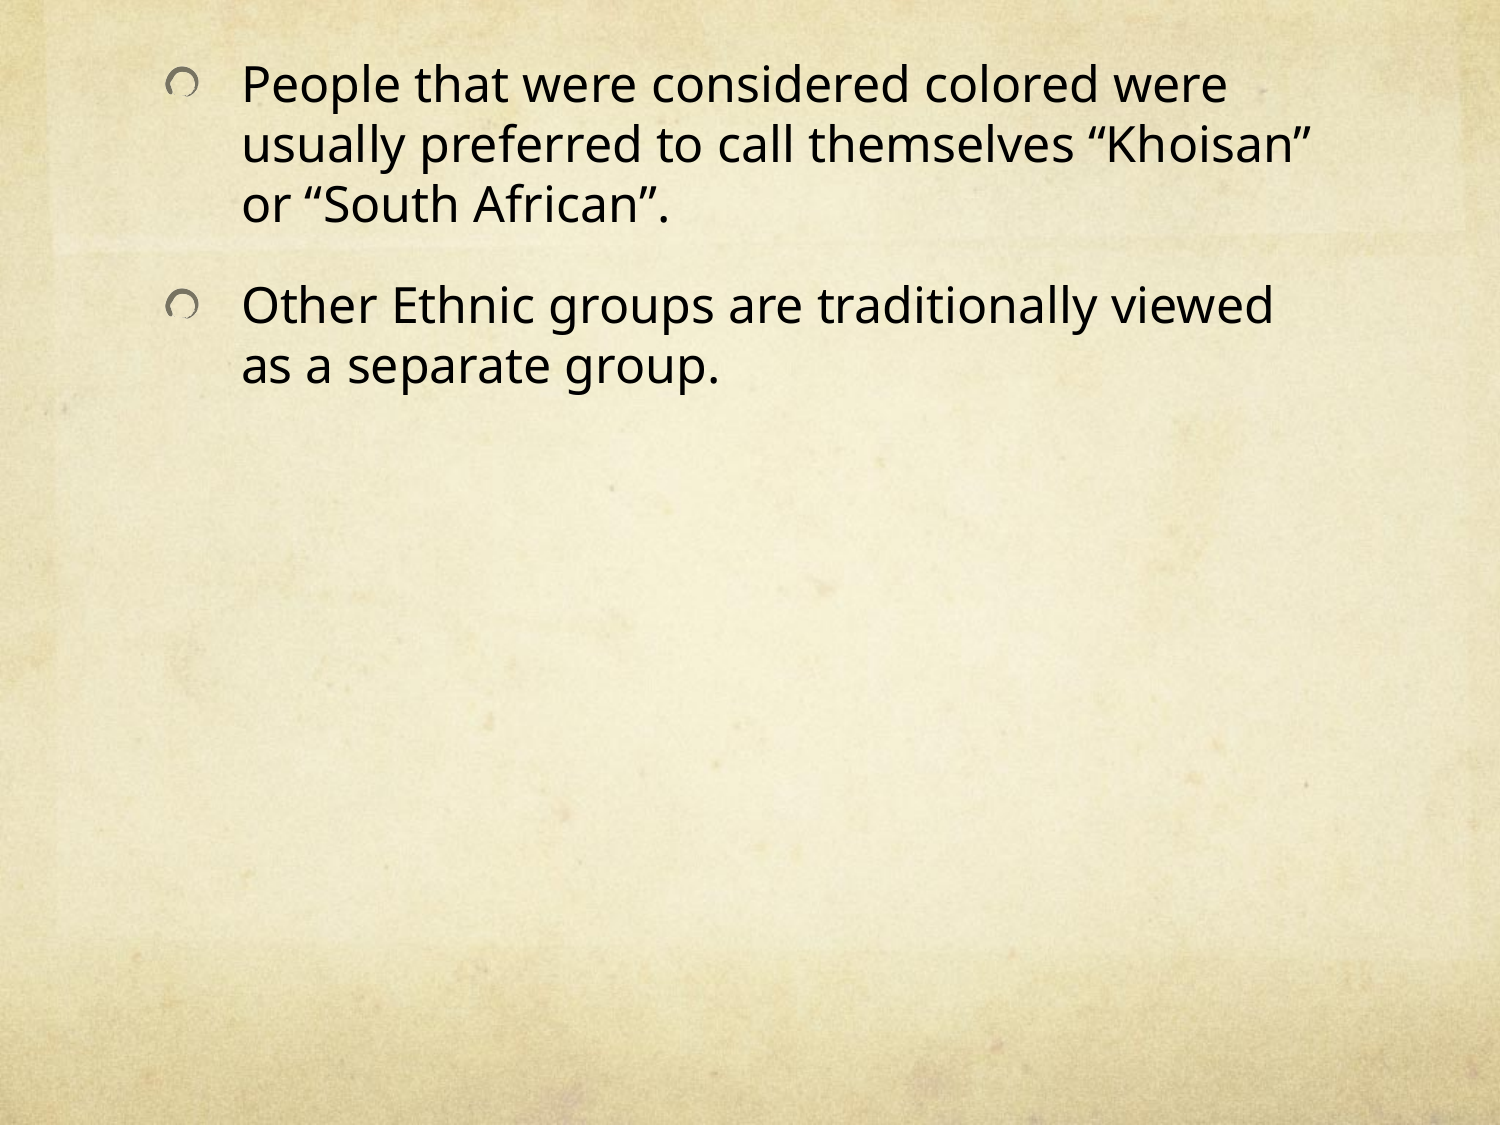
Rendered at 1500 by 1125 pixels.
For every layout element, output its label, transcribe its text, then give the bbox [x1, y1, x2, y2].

picture [0, 0, 1500, 1125]
list People that were considered colored were usually preferred to call themselves “Khoisan” or “South African”. Other Ethnic groups are traditionally viewed as a separate group. [150, 44, 1350, 538]
